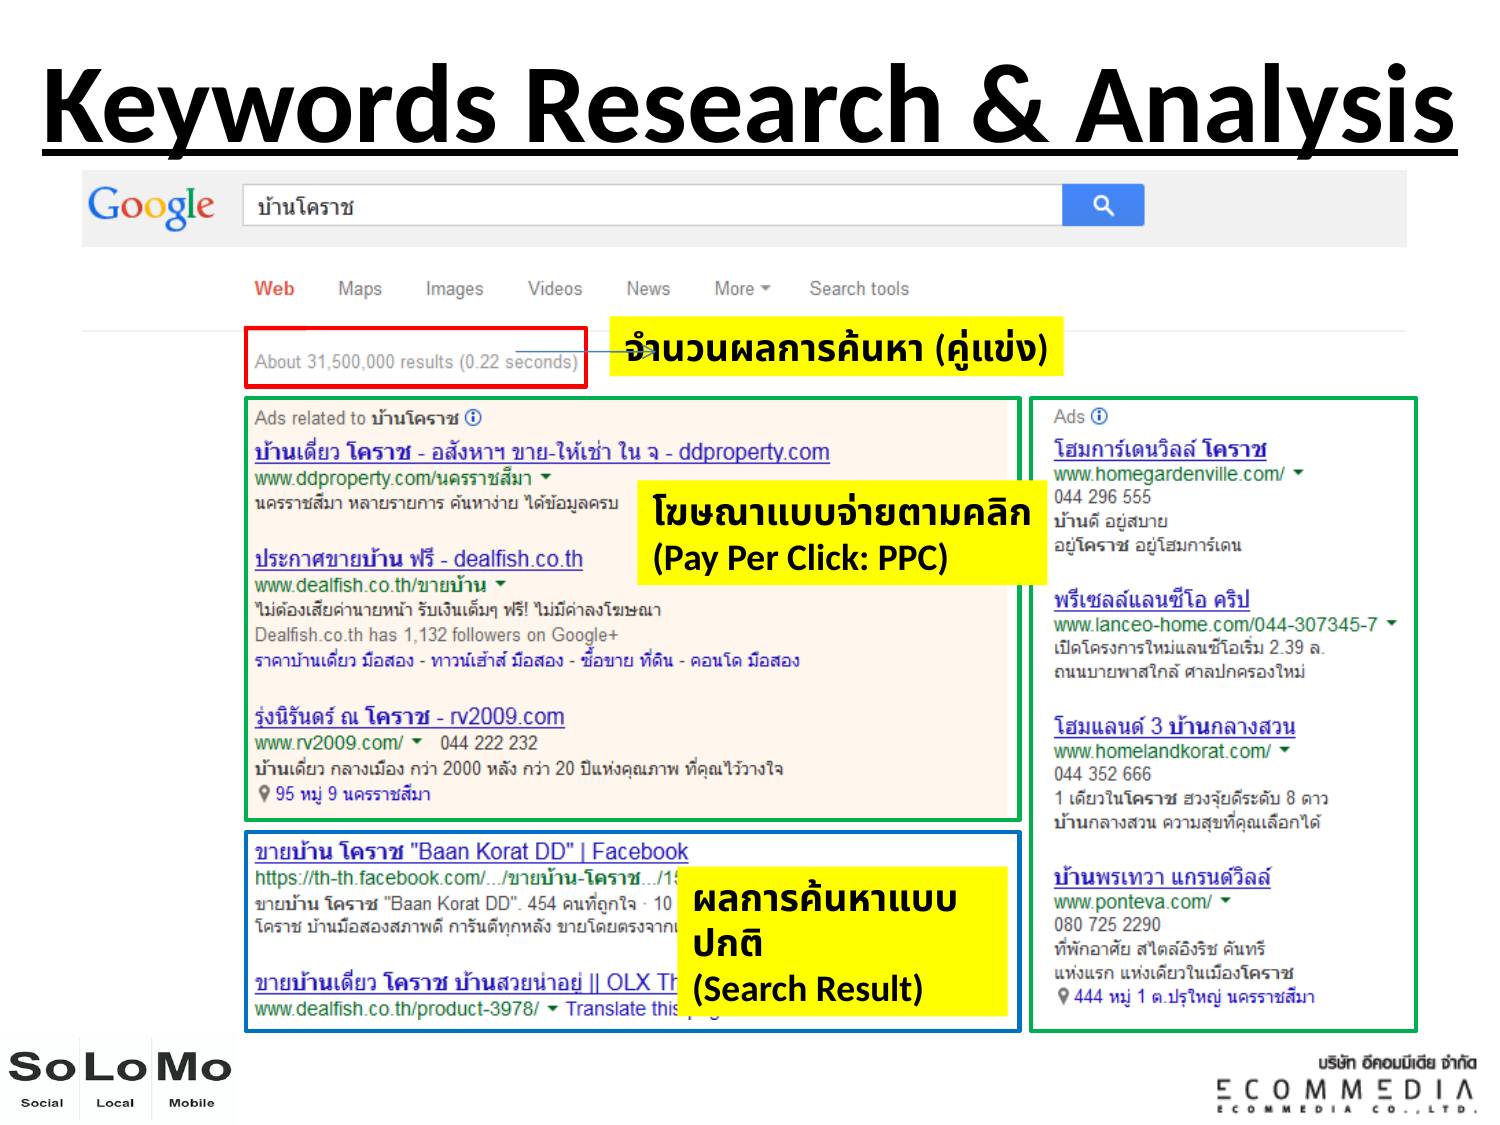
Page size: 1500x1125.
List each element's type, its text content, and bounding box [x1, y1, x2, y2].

picture [0, 1031, 237, 1125]
picture [1206, 1031, 1489, 1116]
text_box [244, 1028, 1022, 1033]
title Keywords Research & Analysis [0, 0, 1500, 218]
picture [81, 170, 1407, 1020]
text_box [1029, 1028, 1208, 1033]
text_box [1404, 396, 1418, 1029]
